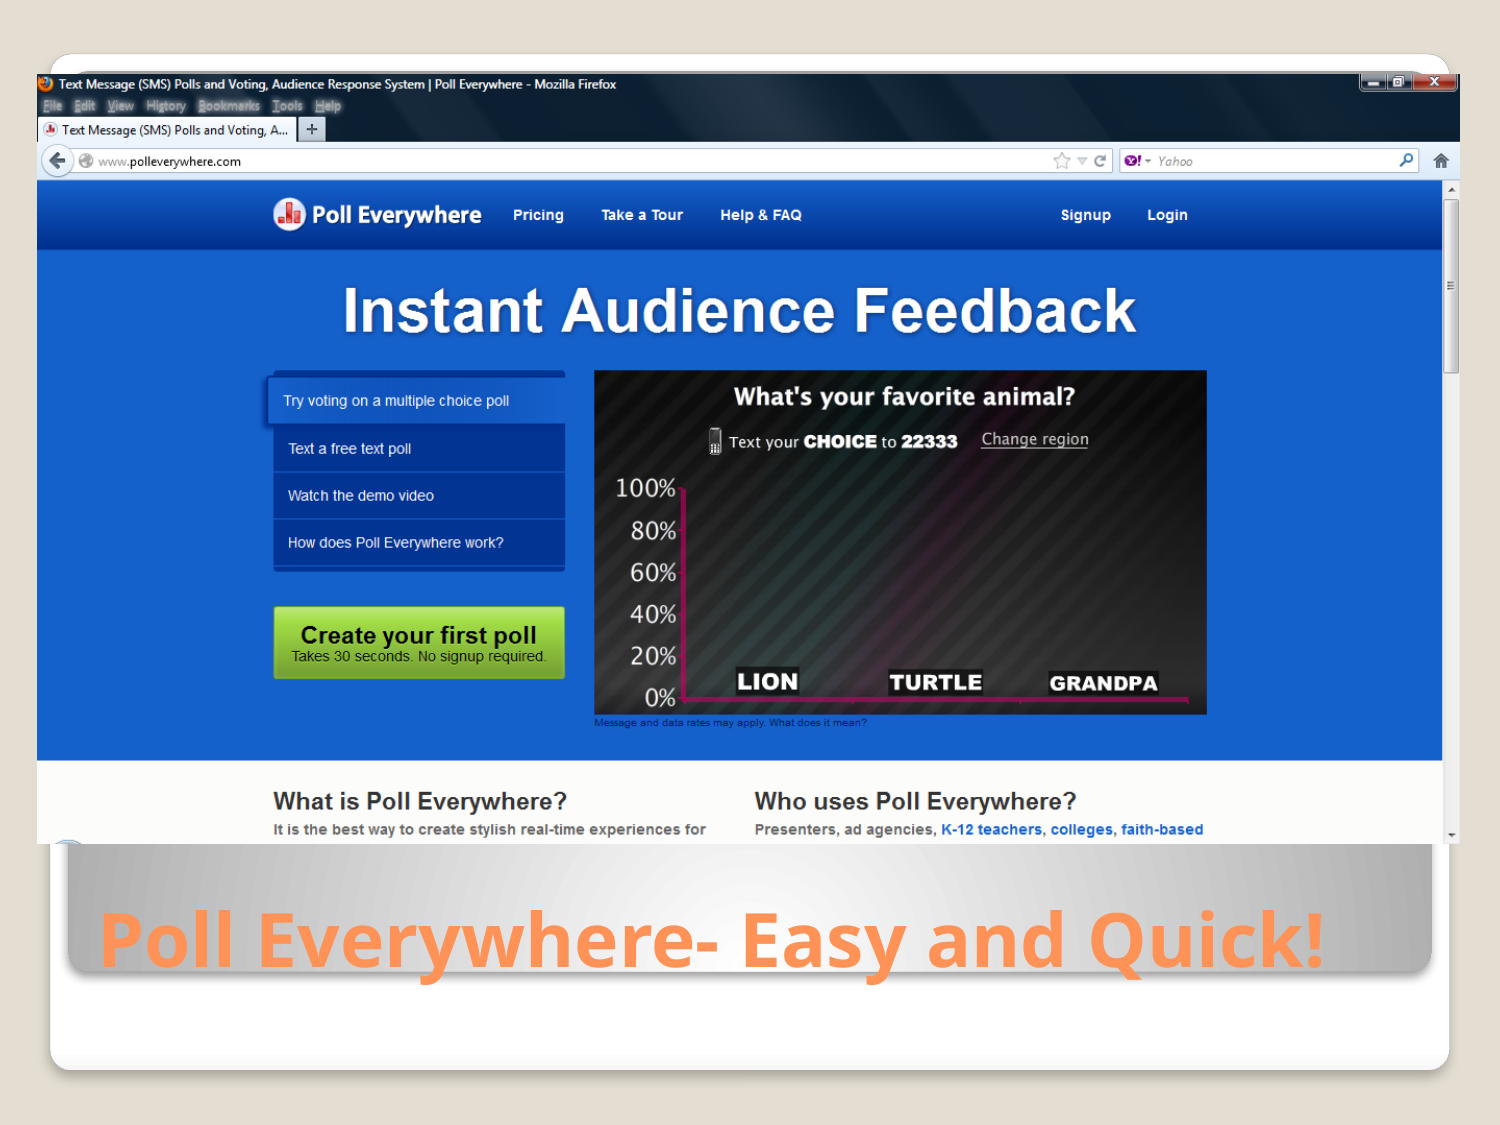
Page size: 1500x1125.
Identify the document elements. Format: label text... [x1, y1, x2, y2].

title Poll Everywhere- Easy and Quick! [82, 858, 1425, 990]
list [37, 74, 1461, 844]
